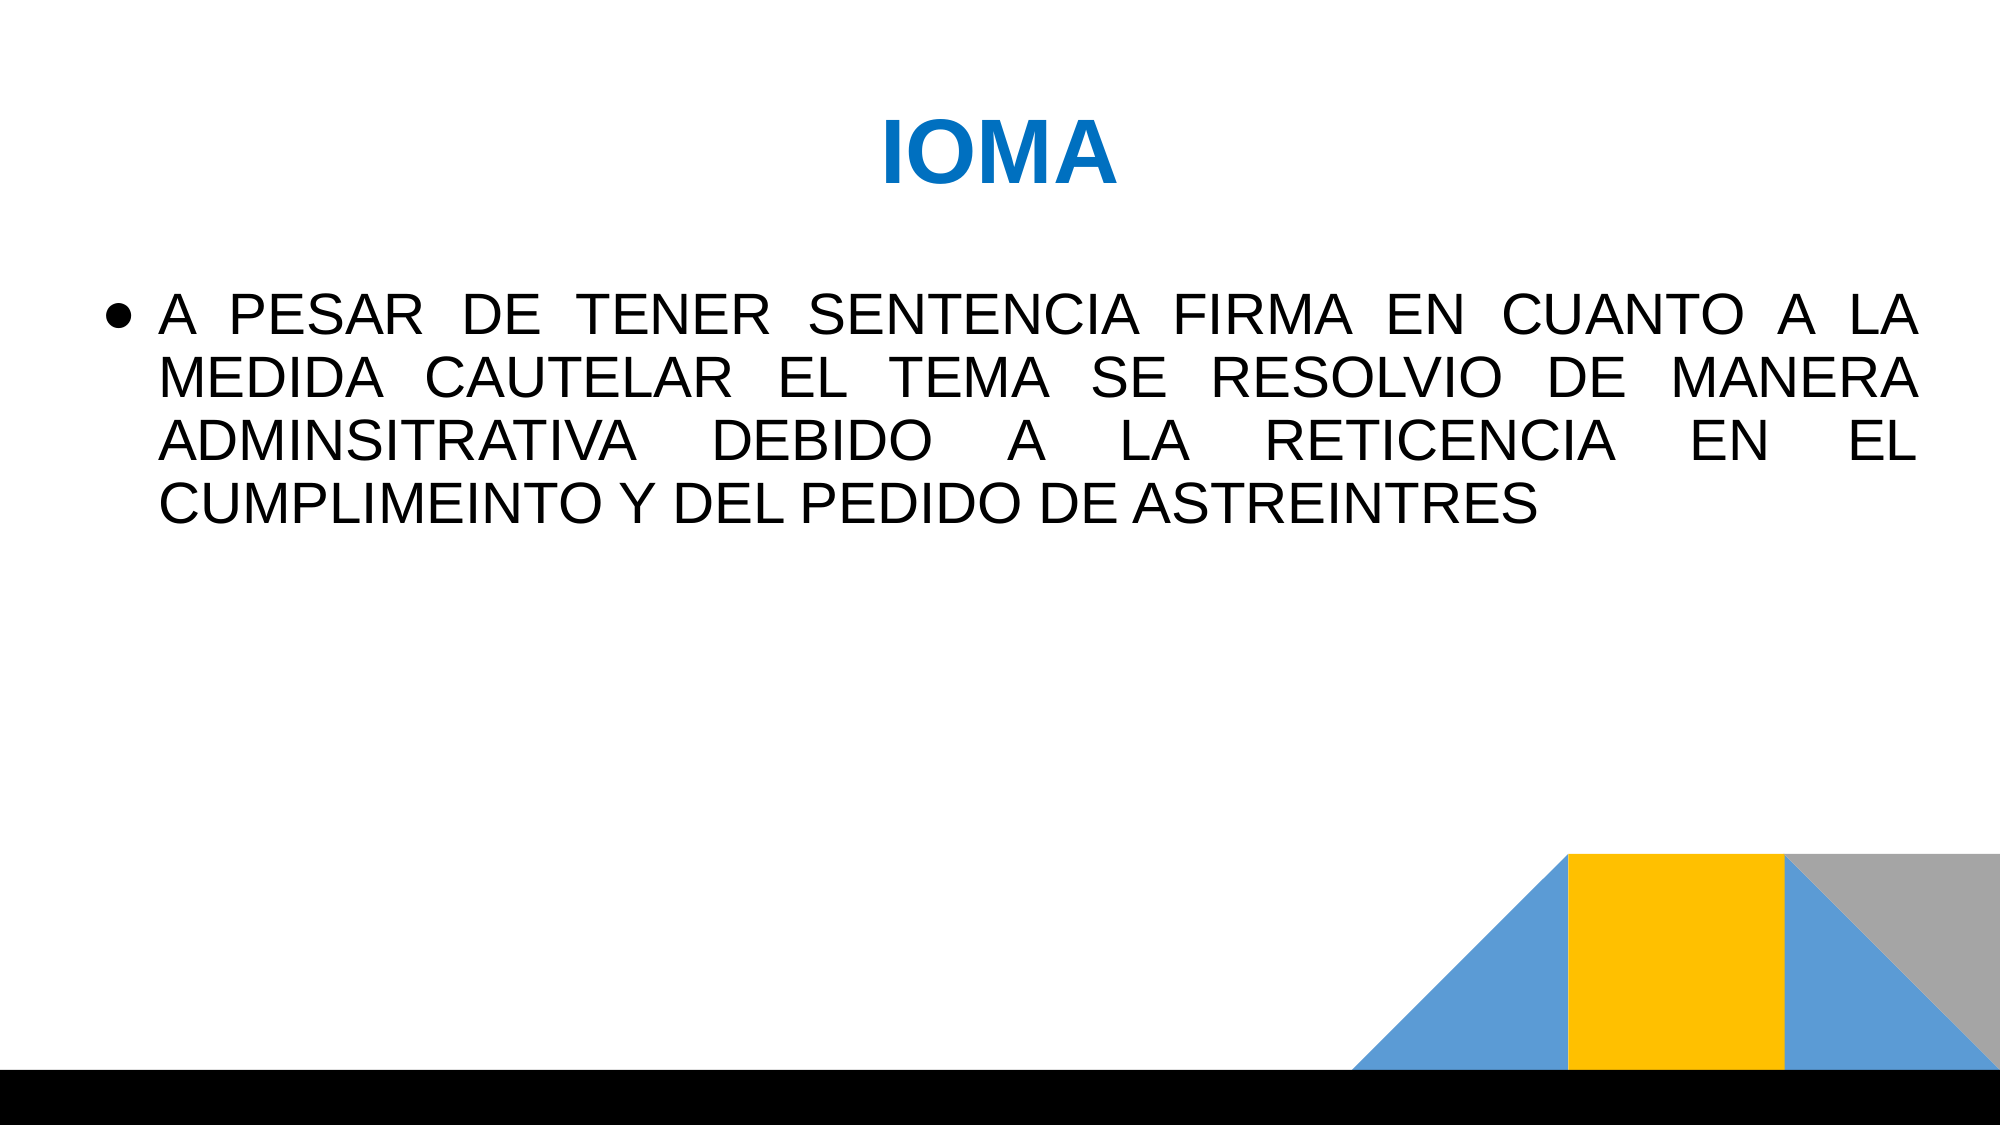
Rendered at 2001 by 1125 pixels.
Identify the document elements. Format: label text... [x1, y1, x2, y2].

list A PESAR DE TENER SENTENCIA FIRMA EN CUANTO A LA MEDIDA CAUTELAR EL TEMA SE RESOLVIO DE MANERA ADMINSITRATIVA DEBIDO A LA RETICENCIA EN EL CUMPLIMEINTO Y DEL PEDIDO DE ASTREINTRES [68, 268, 1932, 1000]
title IOMA [68, 89, 1932, 223]
